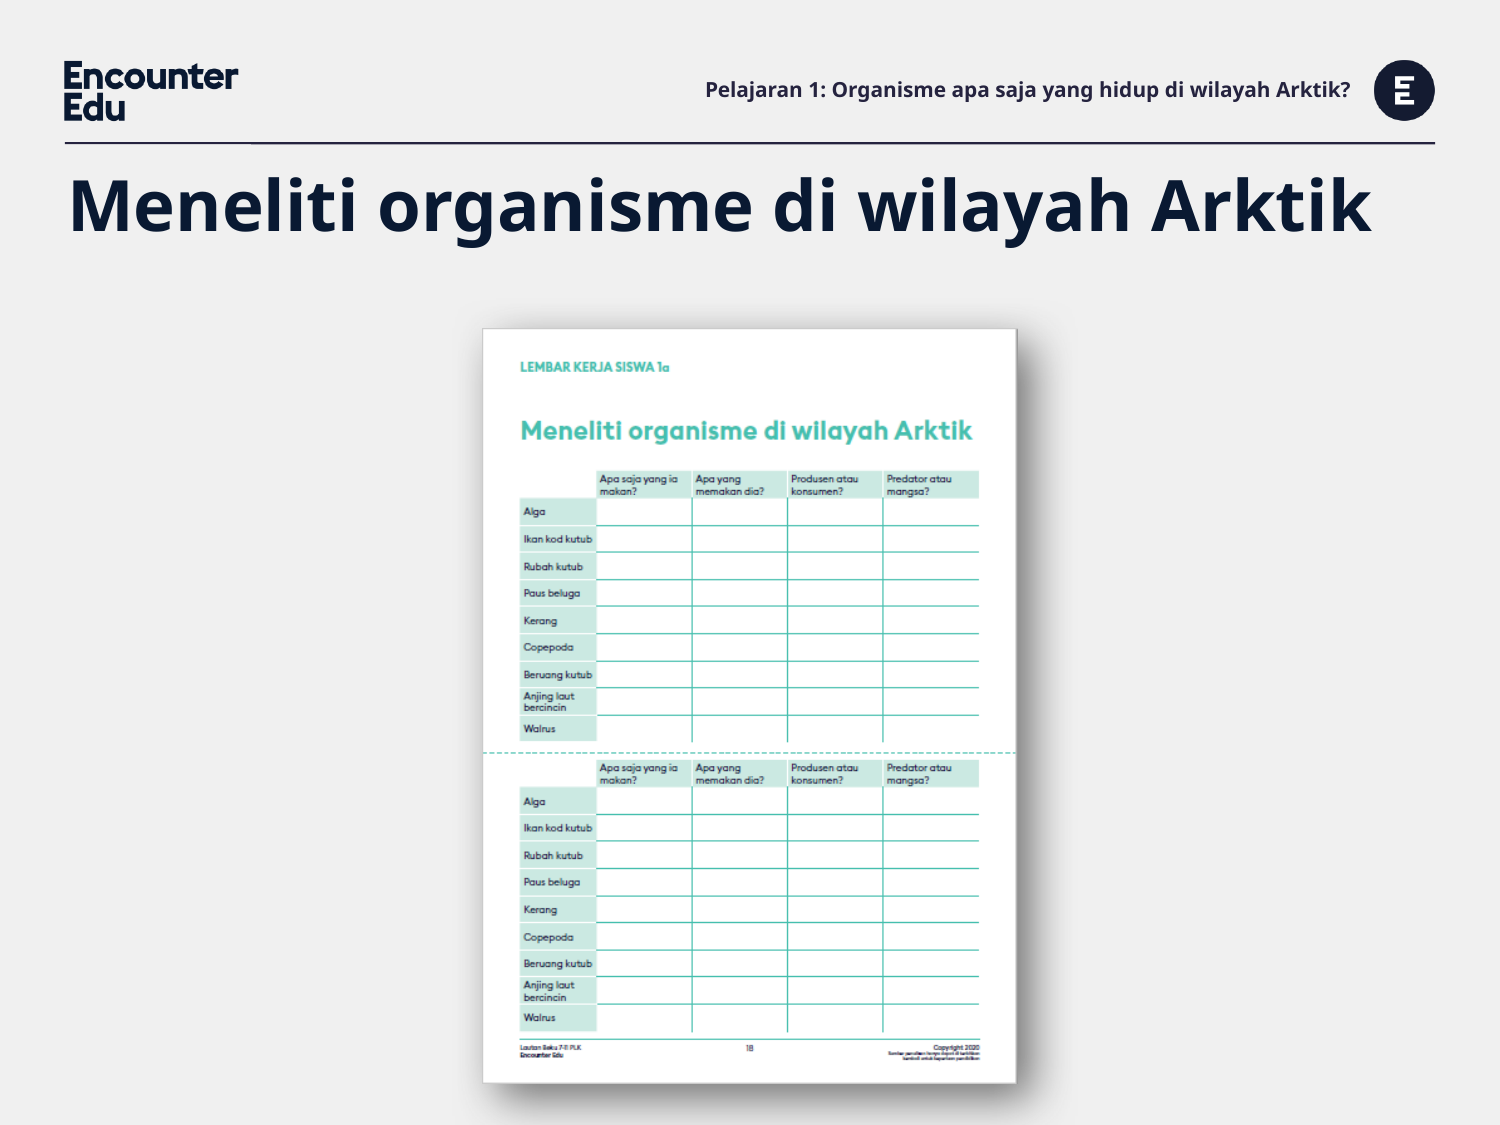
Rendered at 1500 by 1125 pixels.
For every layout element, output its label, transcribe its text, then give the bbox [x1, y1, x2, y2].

picture [60, 59, 243, 122]
list Meneliti organisme di wilayah Arktik [59, 162, 1391, 270]
picture [481, 327, 1018, 1084]
title Pelajaran 1: Organisme apa saja yang hidup di wilayah Arktik? [689, 67, 1359, 114]
picture [1372, 58, 1436, 122]
